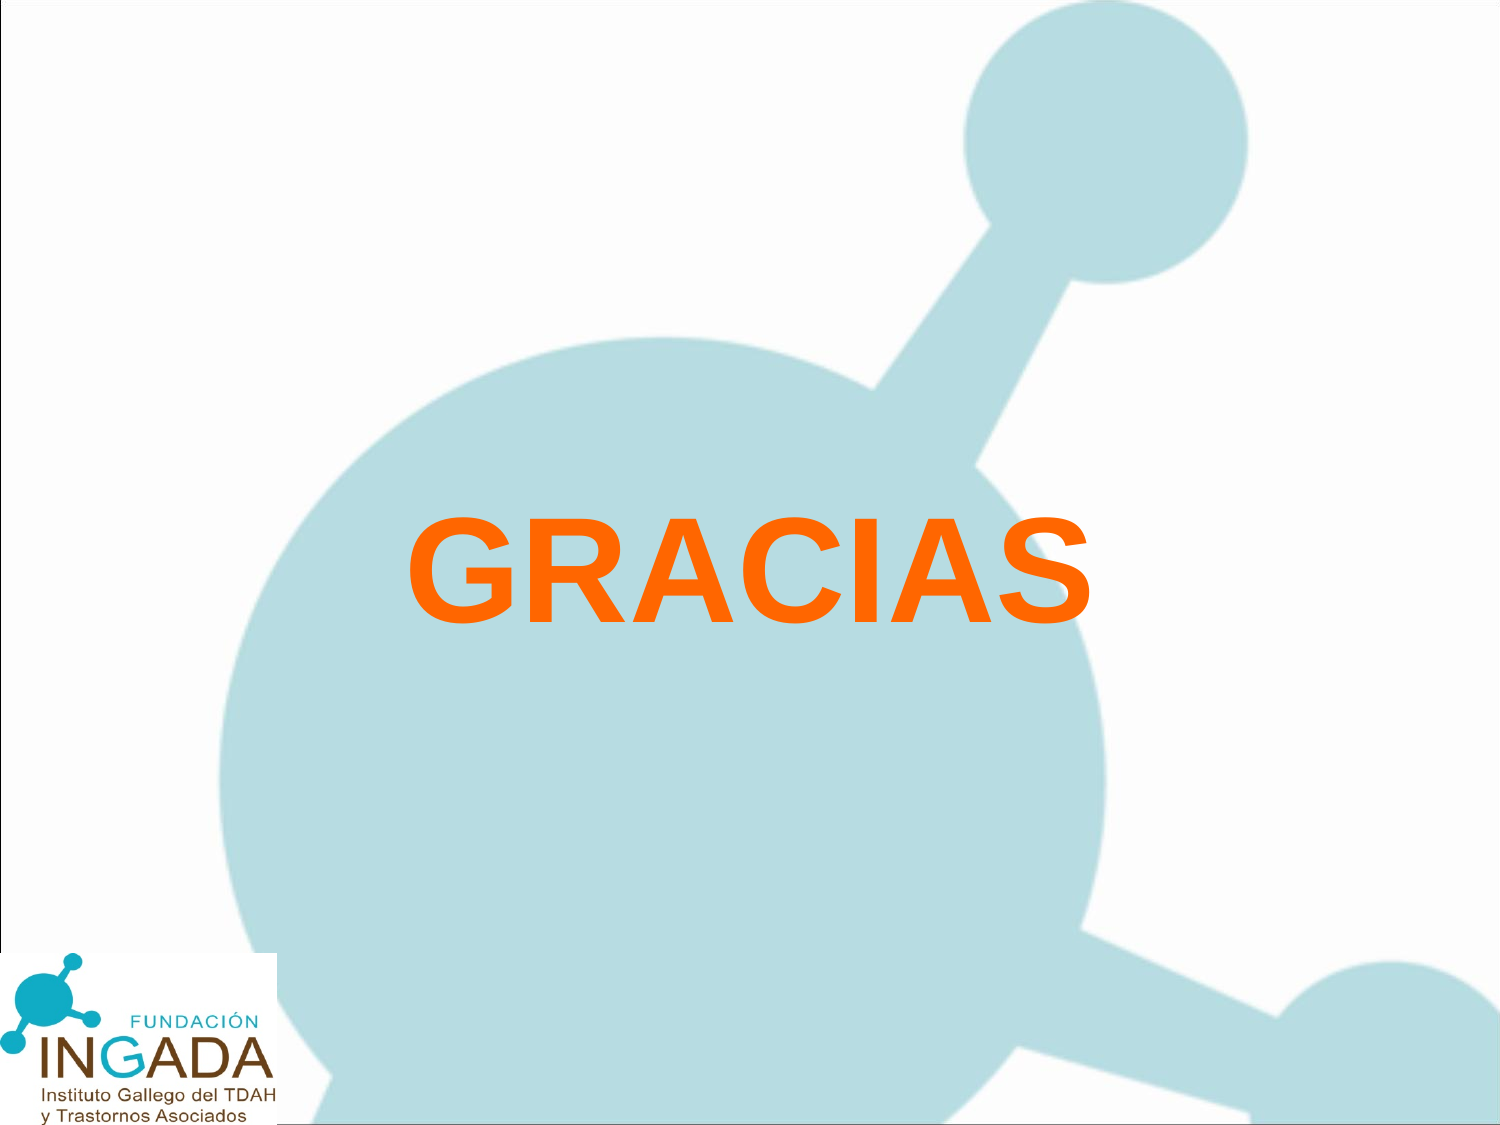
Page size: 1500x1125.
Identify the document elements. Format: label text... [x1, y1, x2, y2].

text_box GRACIAS [112, 441, 1388, 683]
picture [0, 0, 1500, 1125]
